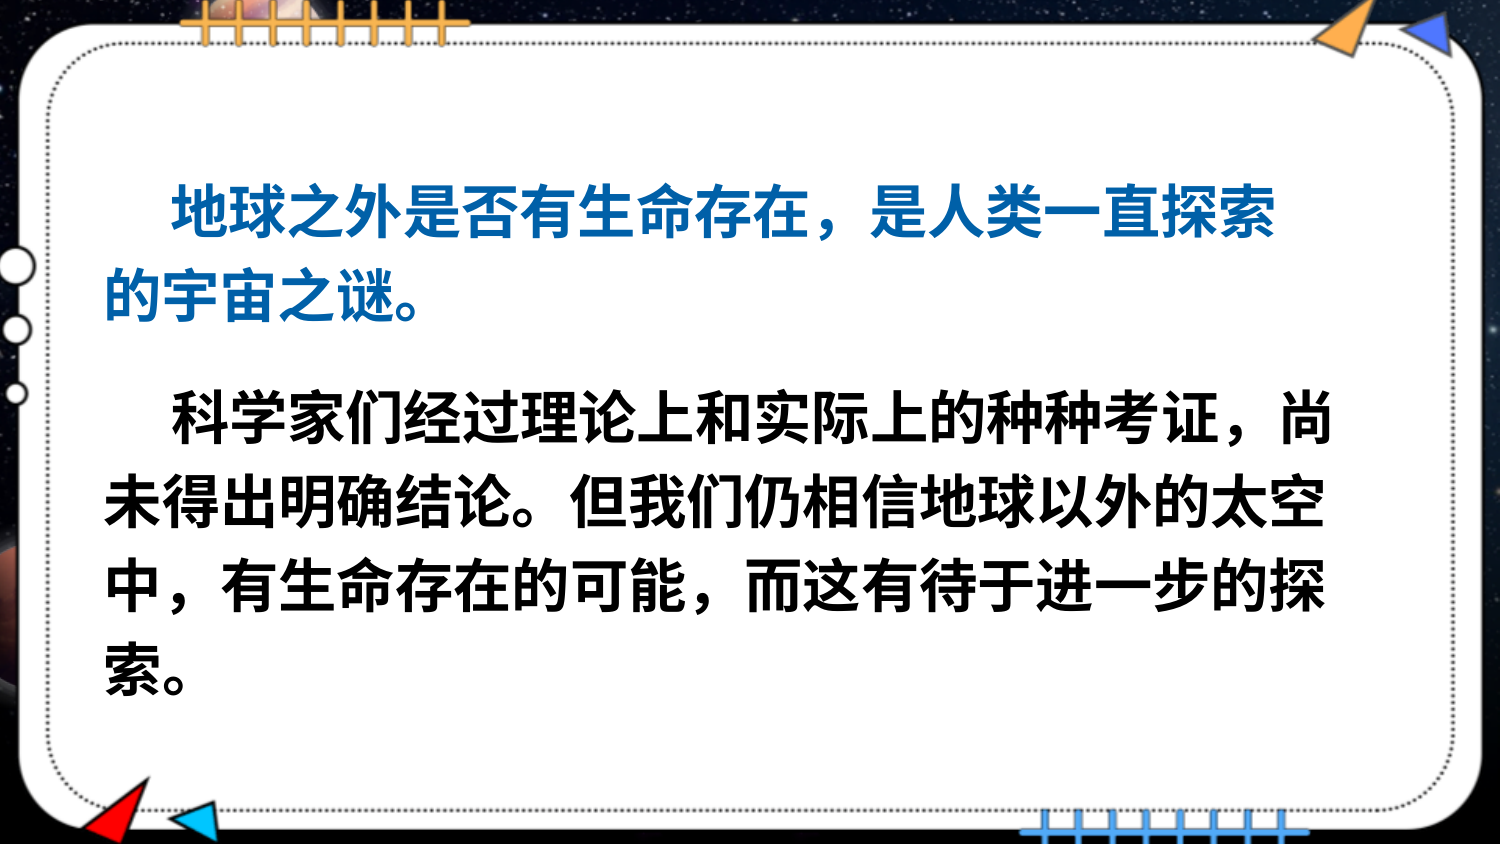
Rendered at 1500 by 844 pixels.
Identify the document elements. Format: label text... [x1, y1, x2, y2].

text_box 地球之外是否有生命存在，是人类一直探索的宇宙之谜。 [88, 153, 1341, 337]
picture [0, 0, 1500, 844]
text_box 科学家们经过理论上和实际上的种种考证，尚未得出明确结论。但我们仍相信地球以外的太空中，有生命存在的可能，而这有待于进一步的探索。 [89, 359, 1389, 711]
